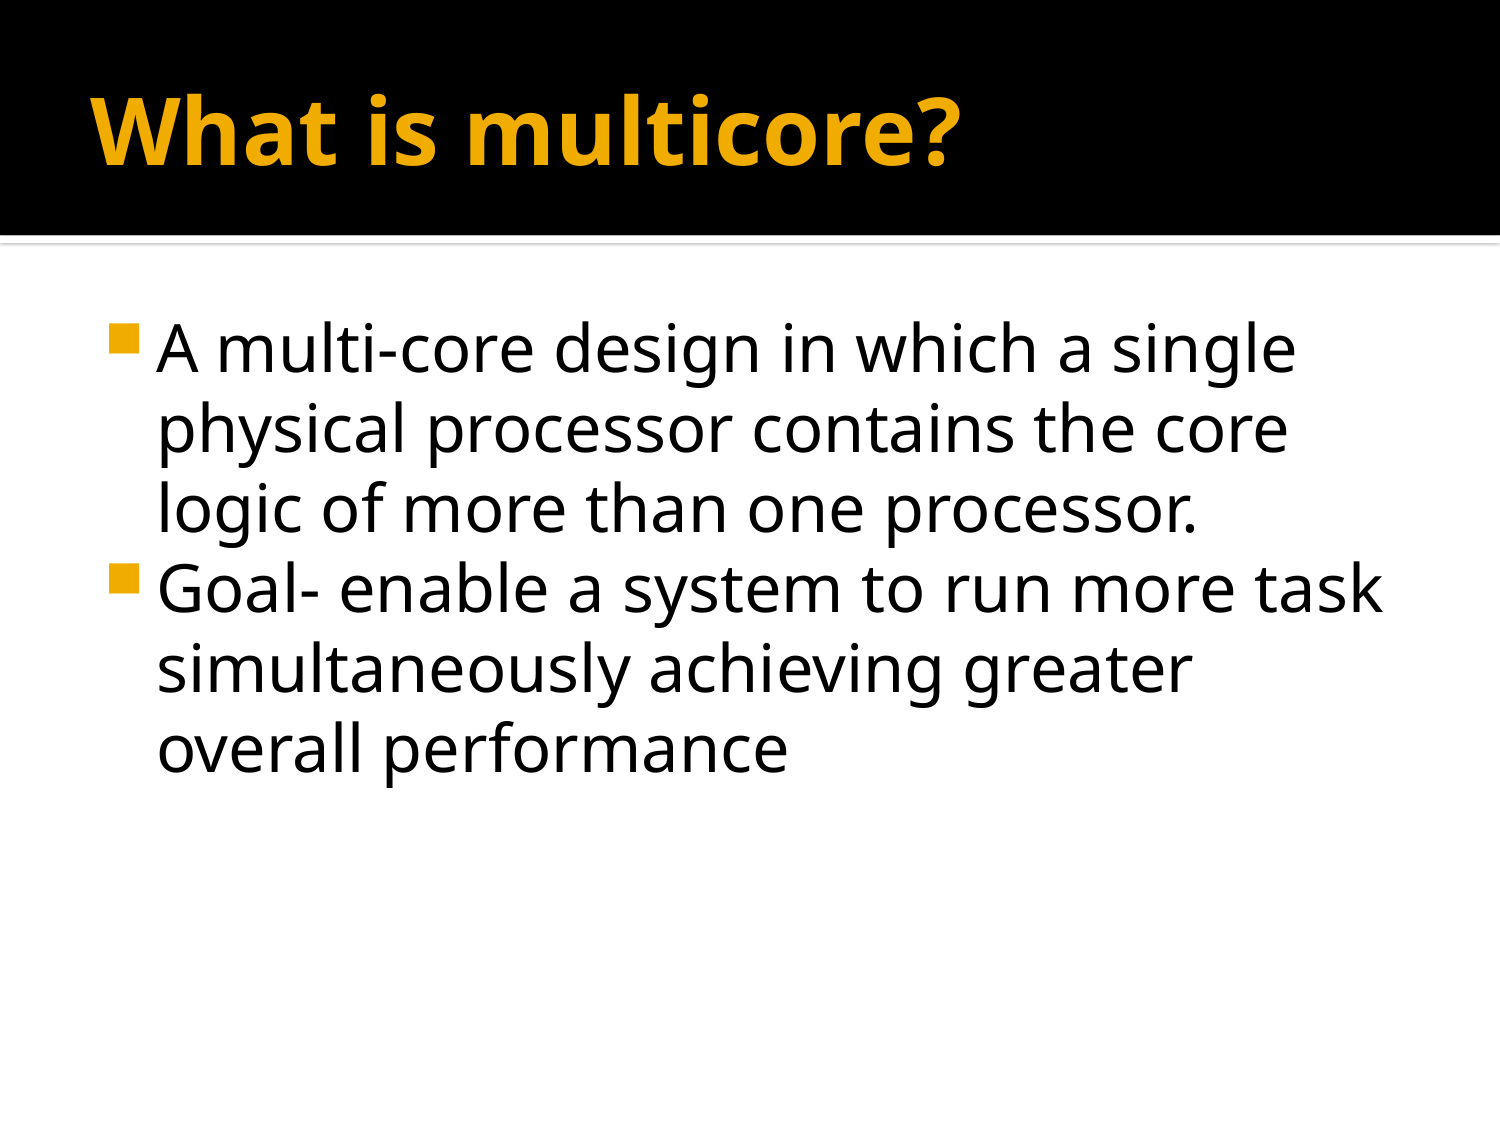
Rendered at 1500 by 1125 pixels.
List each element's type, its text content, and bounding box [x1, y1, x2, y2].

list A multi-core design in which a single physical processor contains the core logic of more than one processor. Goal- enable a system to run more task simultaneously achieving greater overall performance [75, 291, 1425, 1050]
title What is multicore? [75, 25, 1425, 231]
